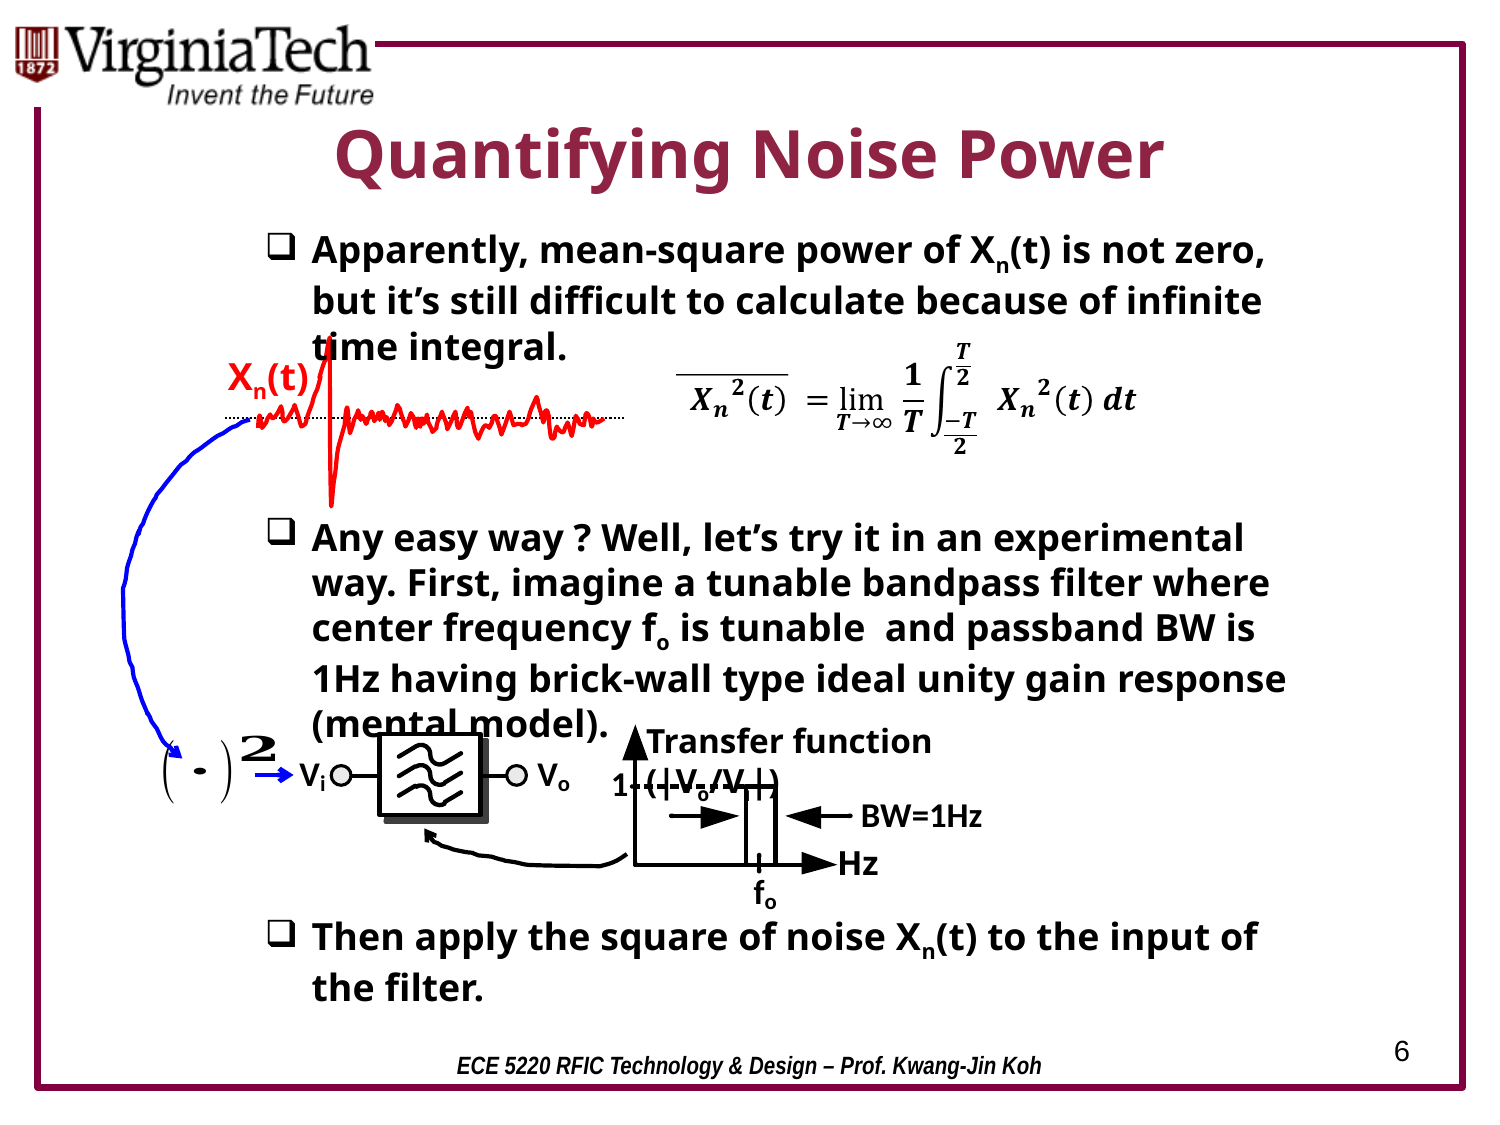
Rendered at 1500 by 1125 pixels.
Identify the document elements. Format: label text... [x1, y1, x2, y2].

text_box [424, 835, 600, 869]
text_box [294, 727, 576, 828]
text_box [600, 329, 1205, 463]
slide_number 6 [1074, 1024, 1425, 1103]
text_box [265, 412, 285, 417]
text_box [547, 427, 576, 441]
text_box [327, 427, 355, 506]
text_box [286, 412, 301, 417]
text_box [461, 405, 475, 417]
text_box Transfer function (|Vo/Vi|) [631, 712, 1063, 813]
text_box Then apply the square of noise Xn(t) to the input of the filter. [249, 905, 1325, 1017]
text_box [391, 402, 405, 417]
text_box [120, 427, 249, 759]
text_box [343, 405, 351, 417]
text_box [428, 427, 439, 434]
text_box [526, 394, 551, 417]
text_box [353, 408, 389, 417]
text_box [505, 409, 514, 417]
text_box [471, 427, 493, 441]
picture [15, 24, 375, 107]
text_box Xn(t) [213, 345, 324, 412]
text_box Any easy way ? Well, let’s try it in an experimental way. First, imagine a tunable bandpass filter where center frequency fo is tunable and passband BW is 1Hz having brick-wall type ideal unity gain response (mental model). [249, 506, 1325, 753]
text_box [305, 375, 333, 417]
text_box [497, 427, 507, 437]
text_box Apparently, mean-square power of Xn(t) is not zero, but it’s still difficult to calculate because of infinite time integral. [249, 218, 1325, 375]
text_box [450, 409, 459, 417]
title Quantifying Noise Power [75, 104, 1425, 213]
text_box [605, 717, 988, 922]
text_box [407, 410, 430, 417]
text_box [583, 410, 595, 417]
text_box [437, 409, 447, 417]
